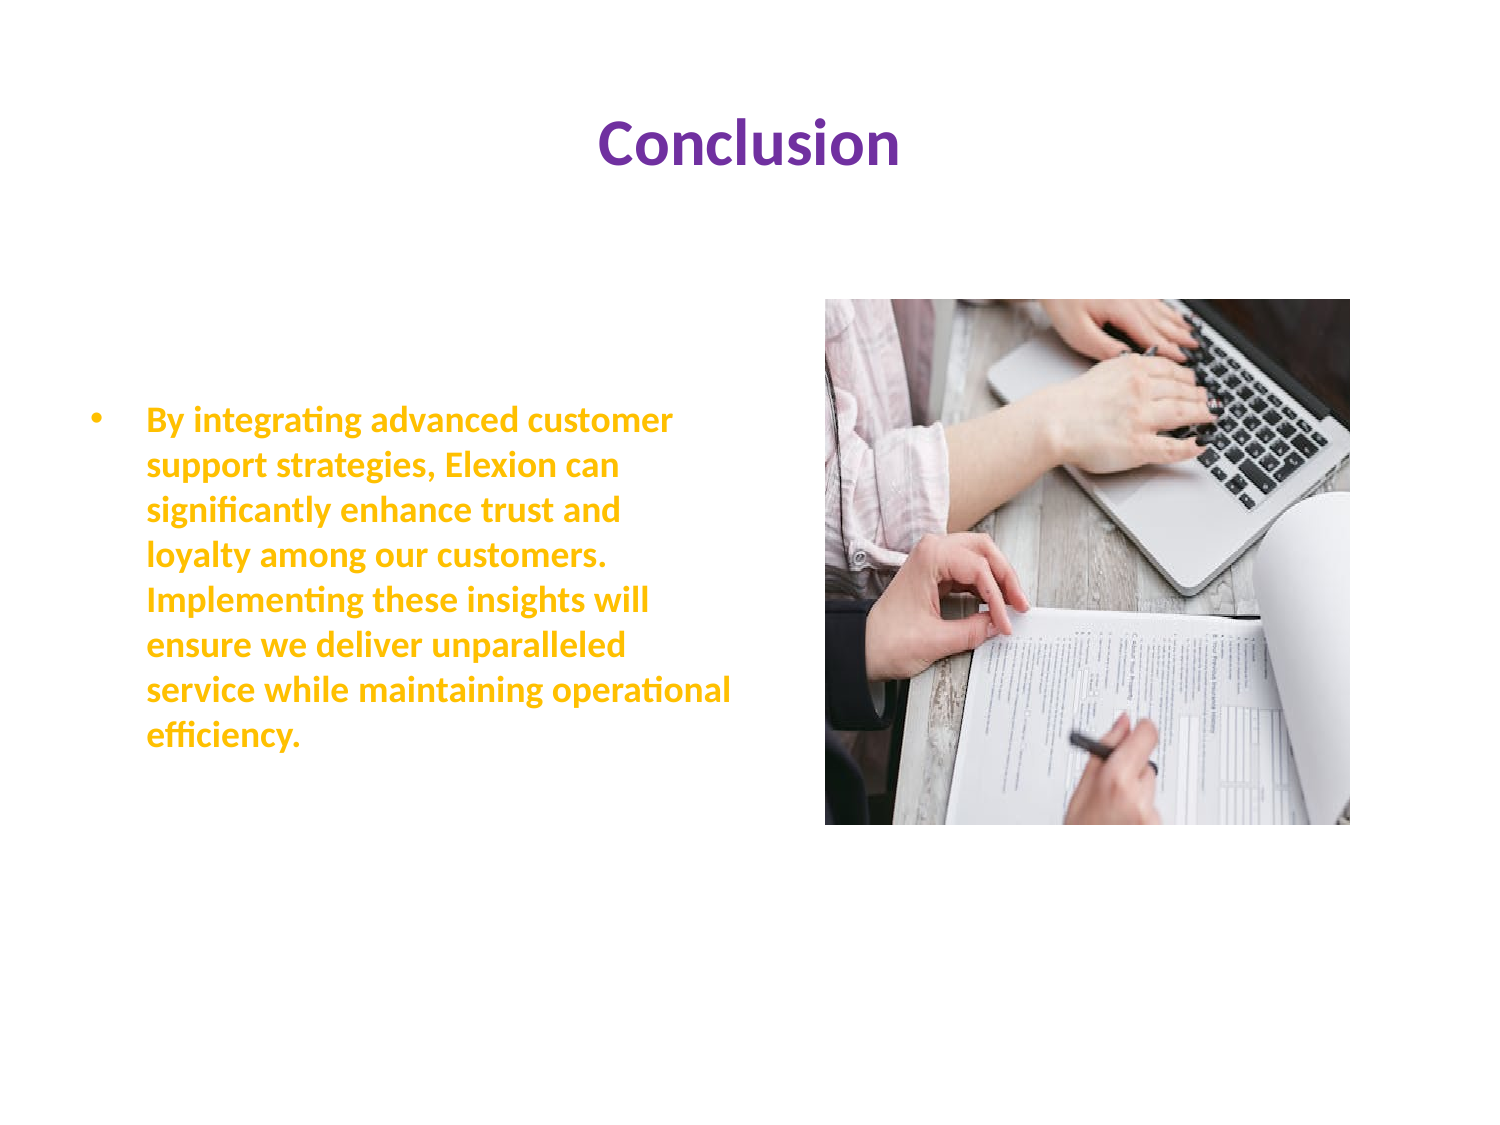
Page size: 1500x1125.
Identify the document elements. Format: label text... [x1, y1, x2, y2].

title Conclusion [75, 45, 1425, 233]
picture [824, 299, 1351, 826]
list By integrating advanced customer support strategies, Elexion can significantly enhance trust and loyalty among our customers. Implementing these insights will ensure we deliver unparalleled service while maintaining operational efficiency. [75, 299, 750, 900]
